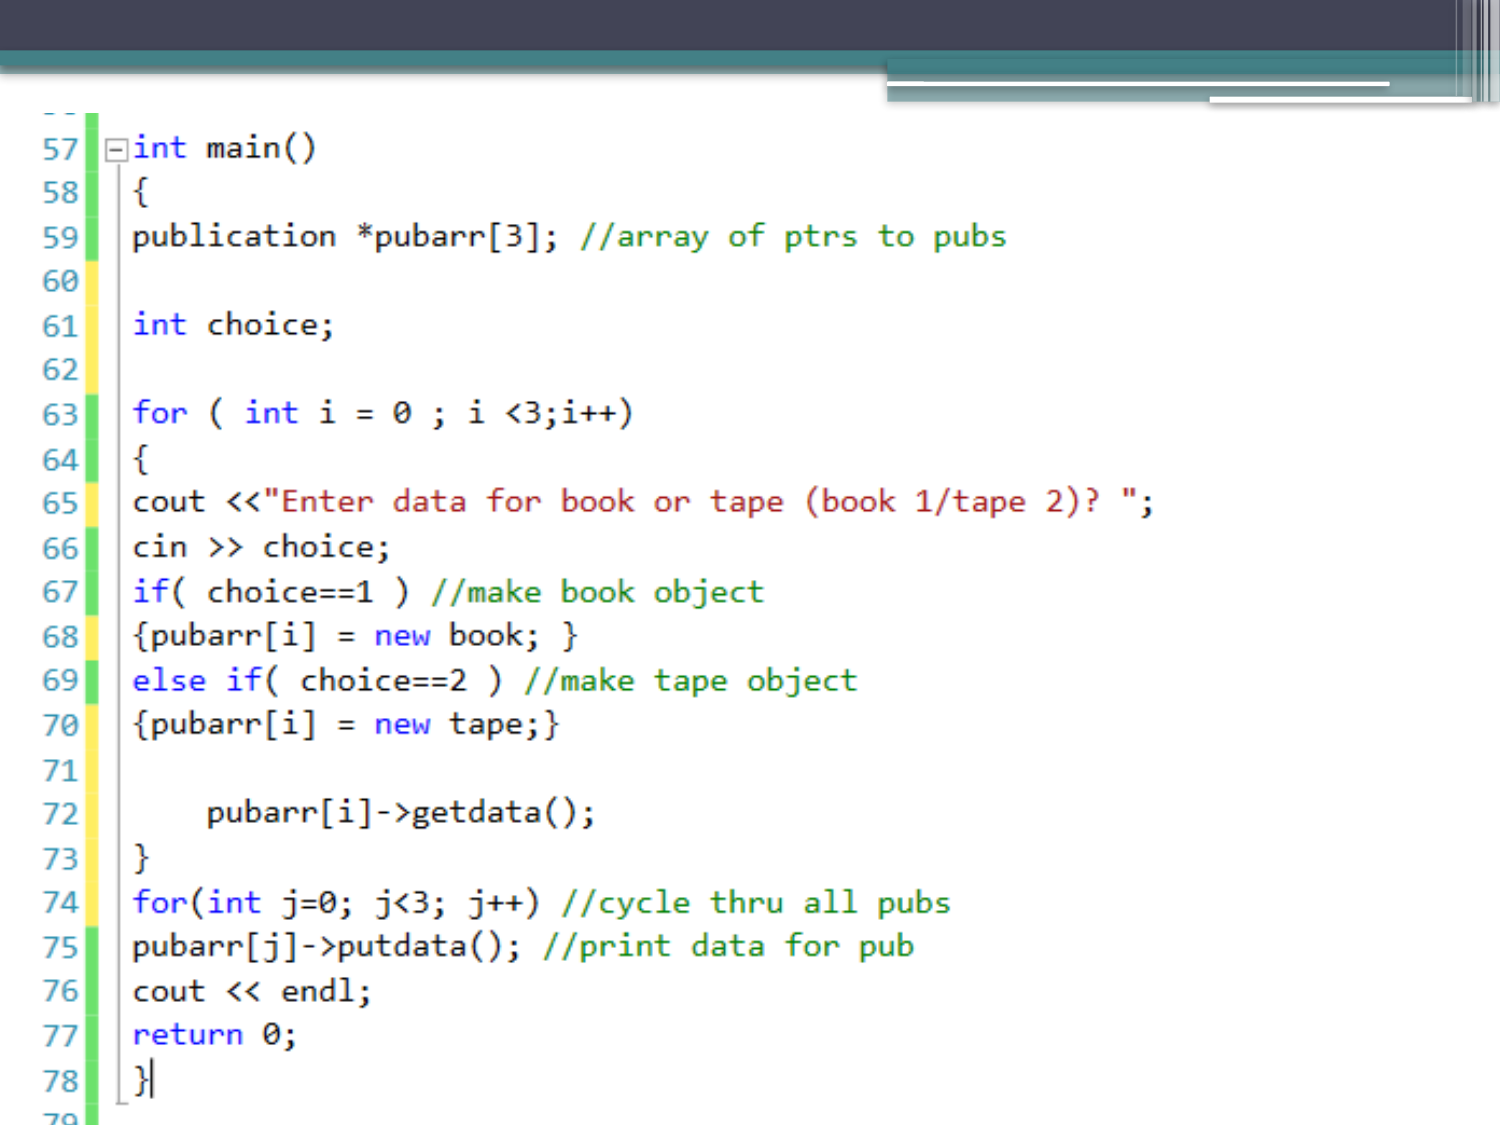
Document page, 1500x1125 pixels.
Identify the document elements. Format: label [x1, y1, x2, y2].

picture [0, 113, 1211, 1125]
